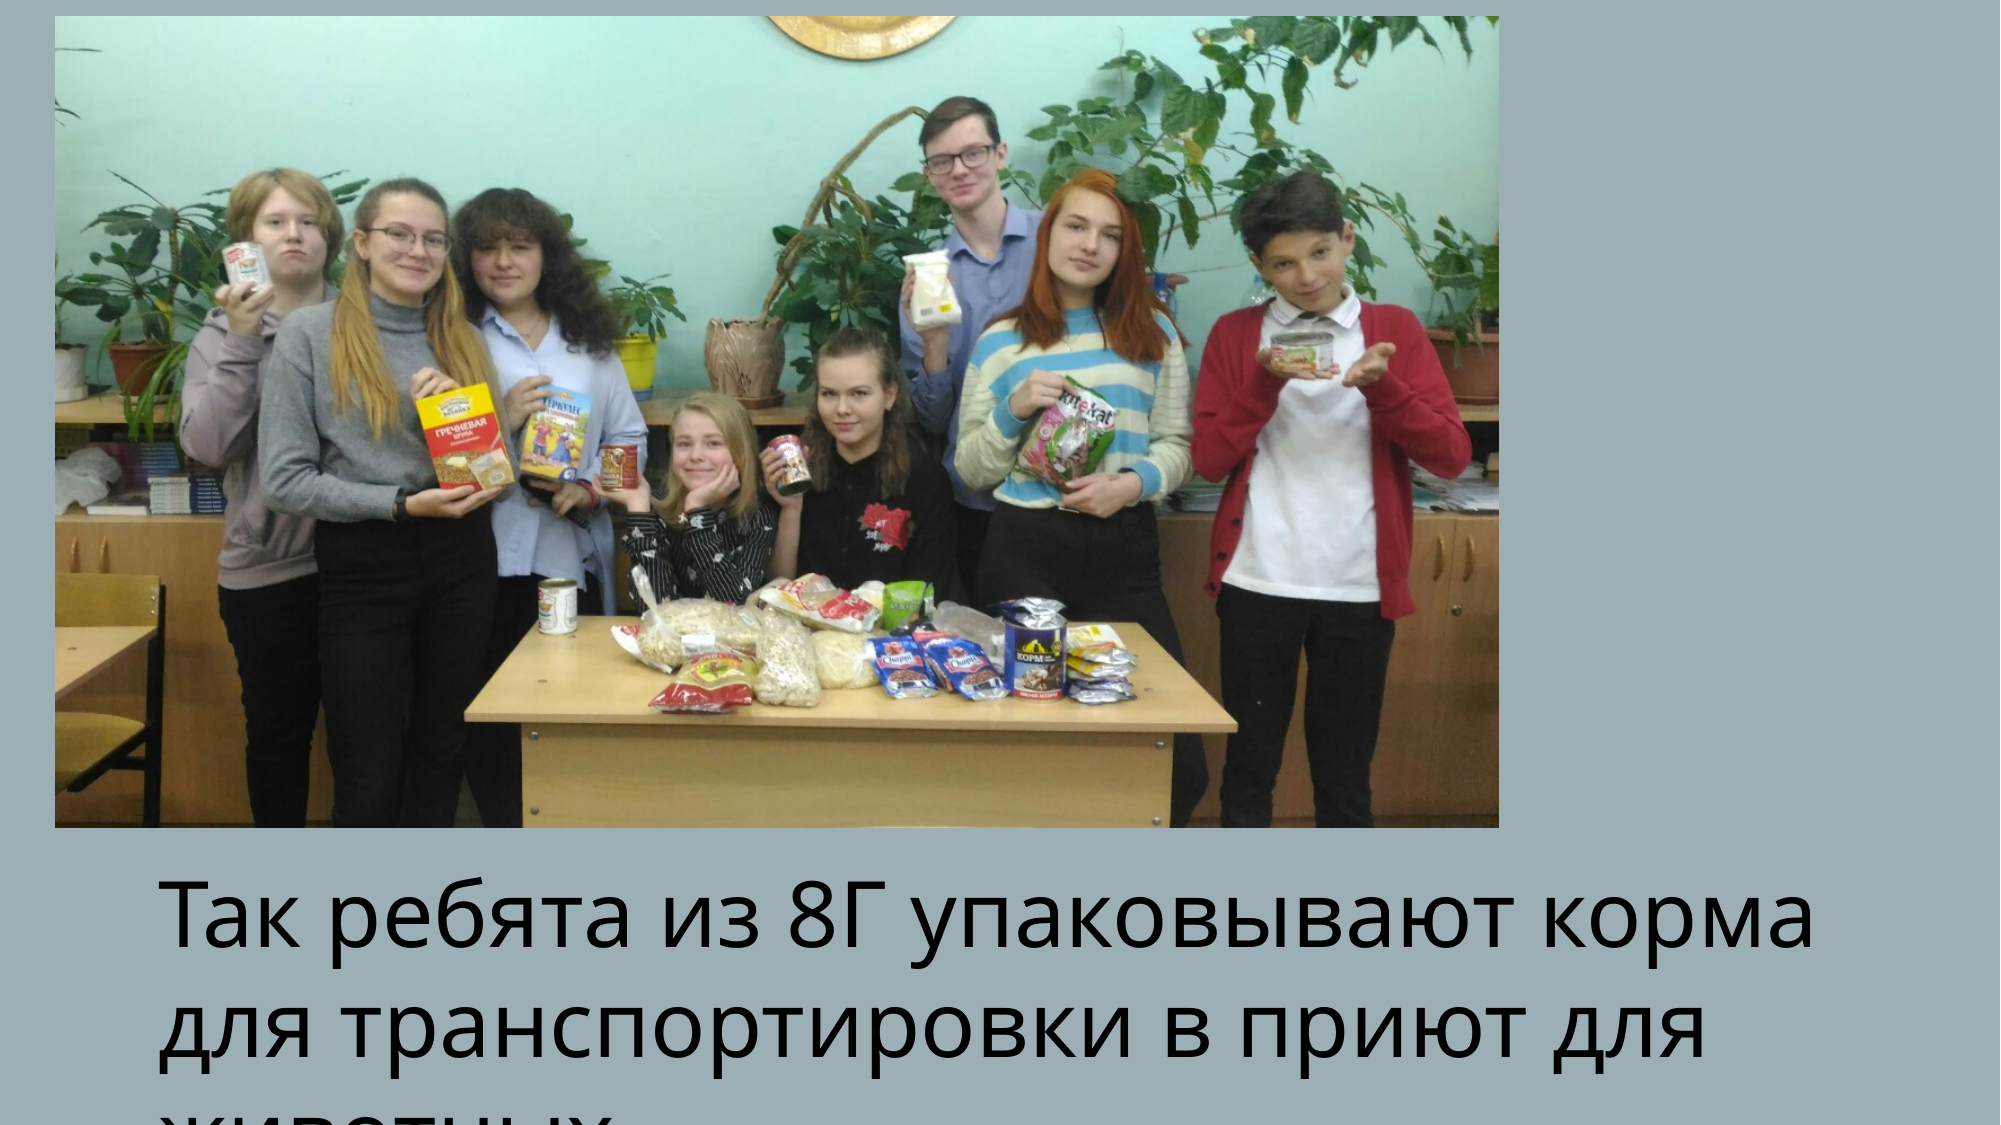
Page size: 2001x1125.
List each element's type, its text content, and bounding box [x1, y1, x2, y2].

picture [55, 16, 1499, 828]
text_box Так ребята из 8Г упаковывают корма для транспортировки в приют для животных [143, 848, 1916, 1125]
